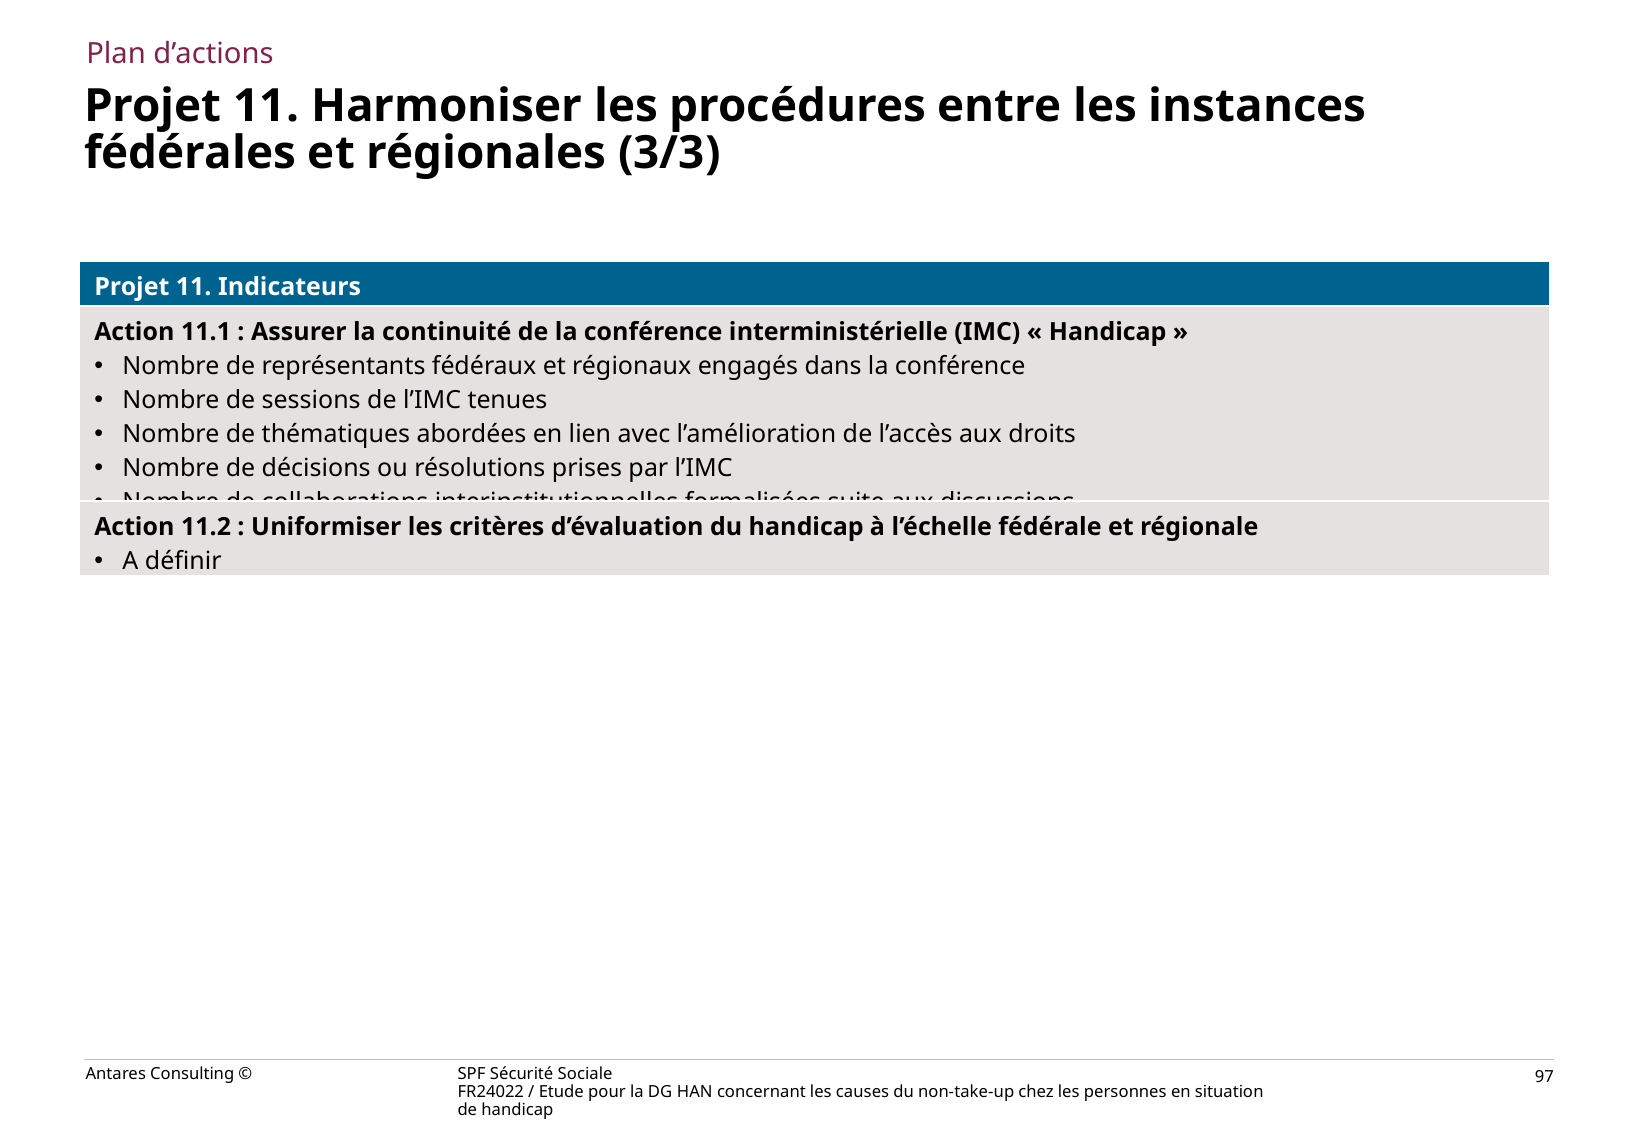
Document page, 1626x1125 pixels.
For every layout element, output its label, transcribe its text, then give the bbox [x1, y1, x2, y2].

text_box Plan d’actions [86, 38, 1522, 70]
table_cell Action 11.2 : Uniformiser les critères d’évaluation du handicap à l’échelle fédérale et régionale A définir [80, 502, 1549, 575]
table_header Projet 11. Indicateurs [80, 262, 1549, 305]
title Projet 11. Harmoniser les procédures entre les instances fédérales et régionales (3/3) [84, 82, 1550, 229]
table_cell Action 11.1 : Assurer la continuité de la conférence interministérielle (IMC) « Handicap » Nombre de représentants fédéraux et régionaux engagés dans la conférence Nombre de sessions de l’IMC tenues Nombre de thématiques abordées en lien avec l’amélioration de l’accès aux droits Nombre de décisions ou résolutions prises par l’IMC Nombre de collaborations interinstitutionnelles formalisées suite aux discussions [80, 307, 1549, 500]
